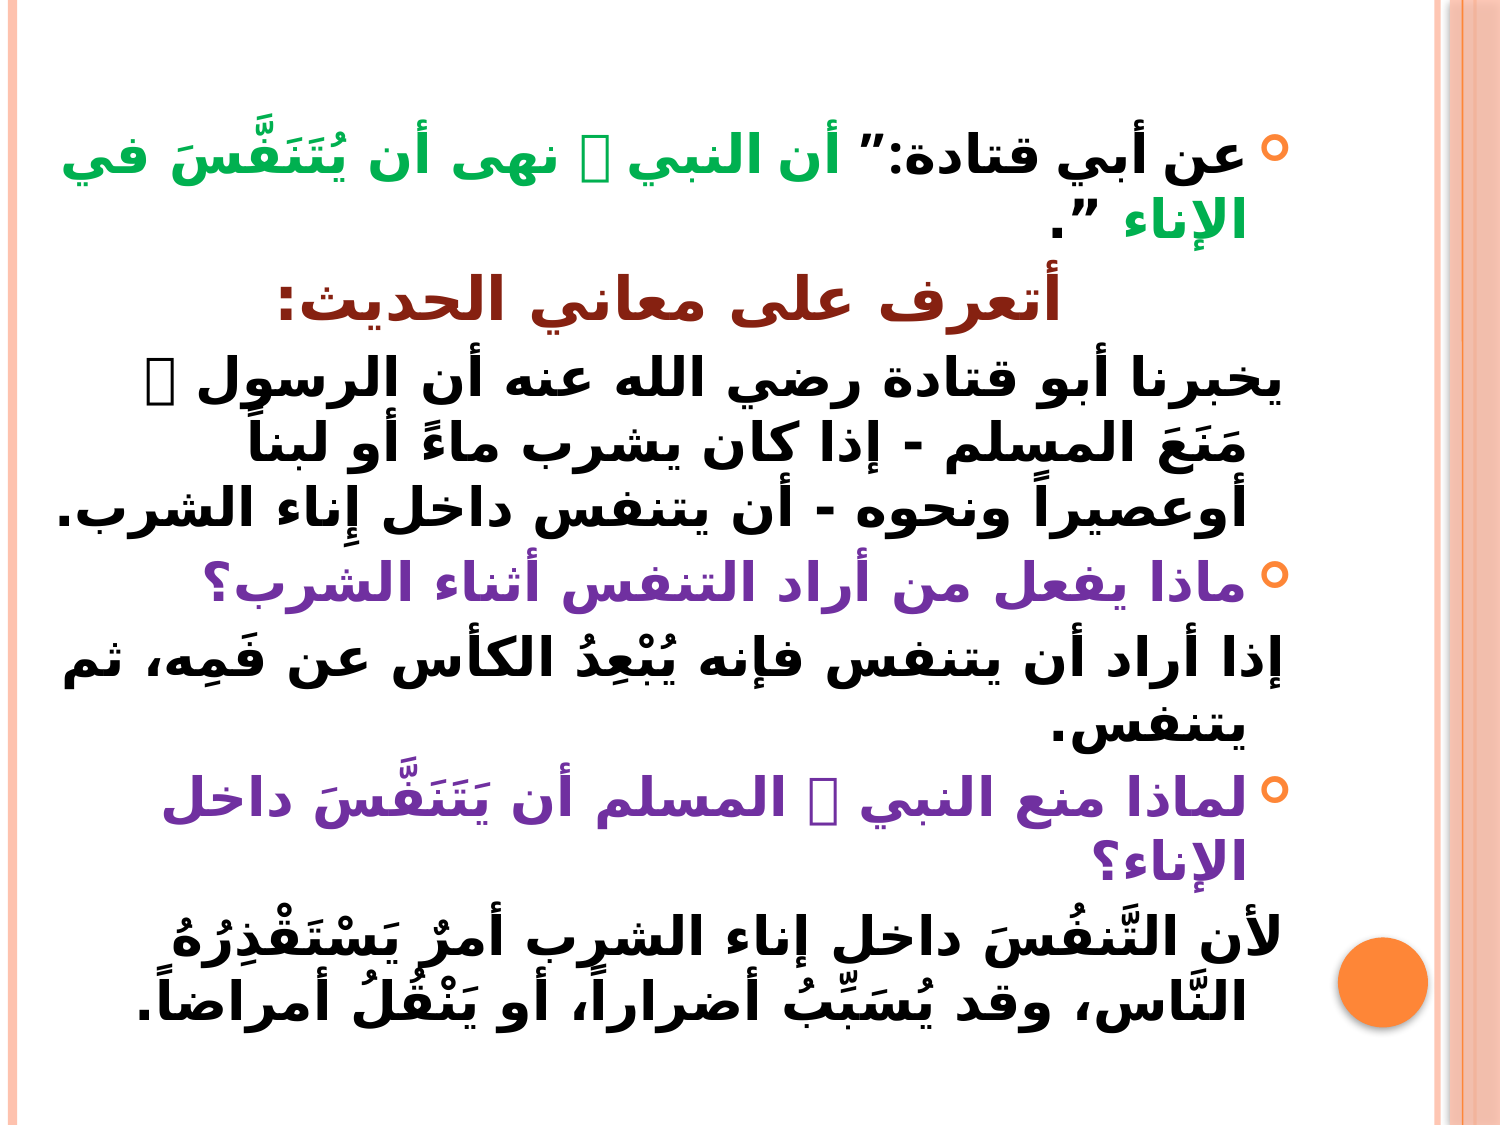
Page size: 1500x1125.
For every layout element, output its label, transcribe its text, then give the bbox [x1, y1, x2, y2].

list عن أبي قتادة:” أن النبي  نهى أن يُتَنَفَّسَ في الإناء ”. أتعرف على معاني الحديث: يخبرنا أبو قتادة رضي الله عنه أن الرسول  مَنَعَ المسلم - إذا كان يشرب ماءً أو لبناً أوعصيراً ونحوه - أن يتنفس داخل إِناء الشرب. ماذا يفعل من أراد التنفس أثناء الشرب؟ إذا أراد أن يتنفس فإنه يُبْعِدُ الكأس عن فَمِه، ثم يتنفس. لماذا منع النبي  المسلم أن يَتَنَفَّسَ داخل الإناء؟ لأن التَّنفُسَ داخل إناء الشرب أمرٌ يَسْتَقْذِرُهُ النَّاس، وقد يُسَبِّبُ أضراراً، أو يَنْقُلُ أمراضاً. [37, 112, 1300, 1062]
